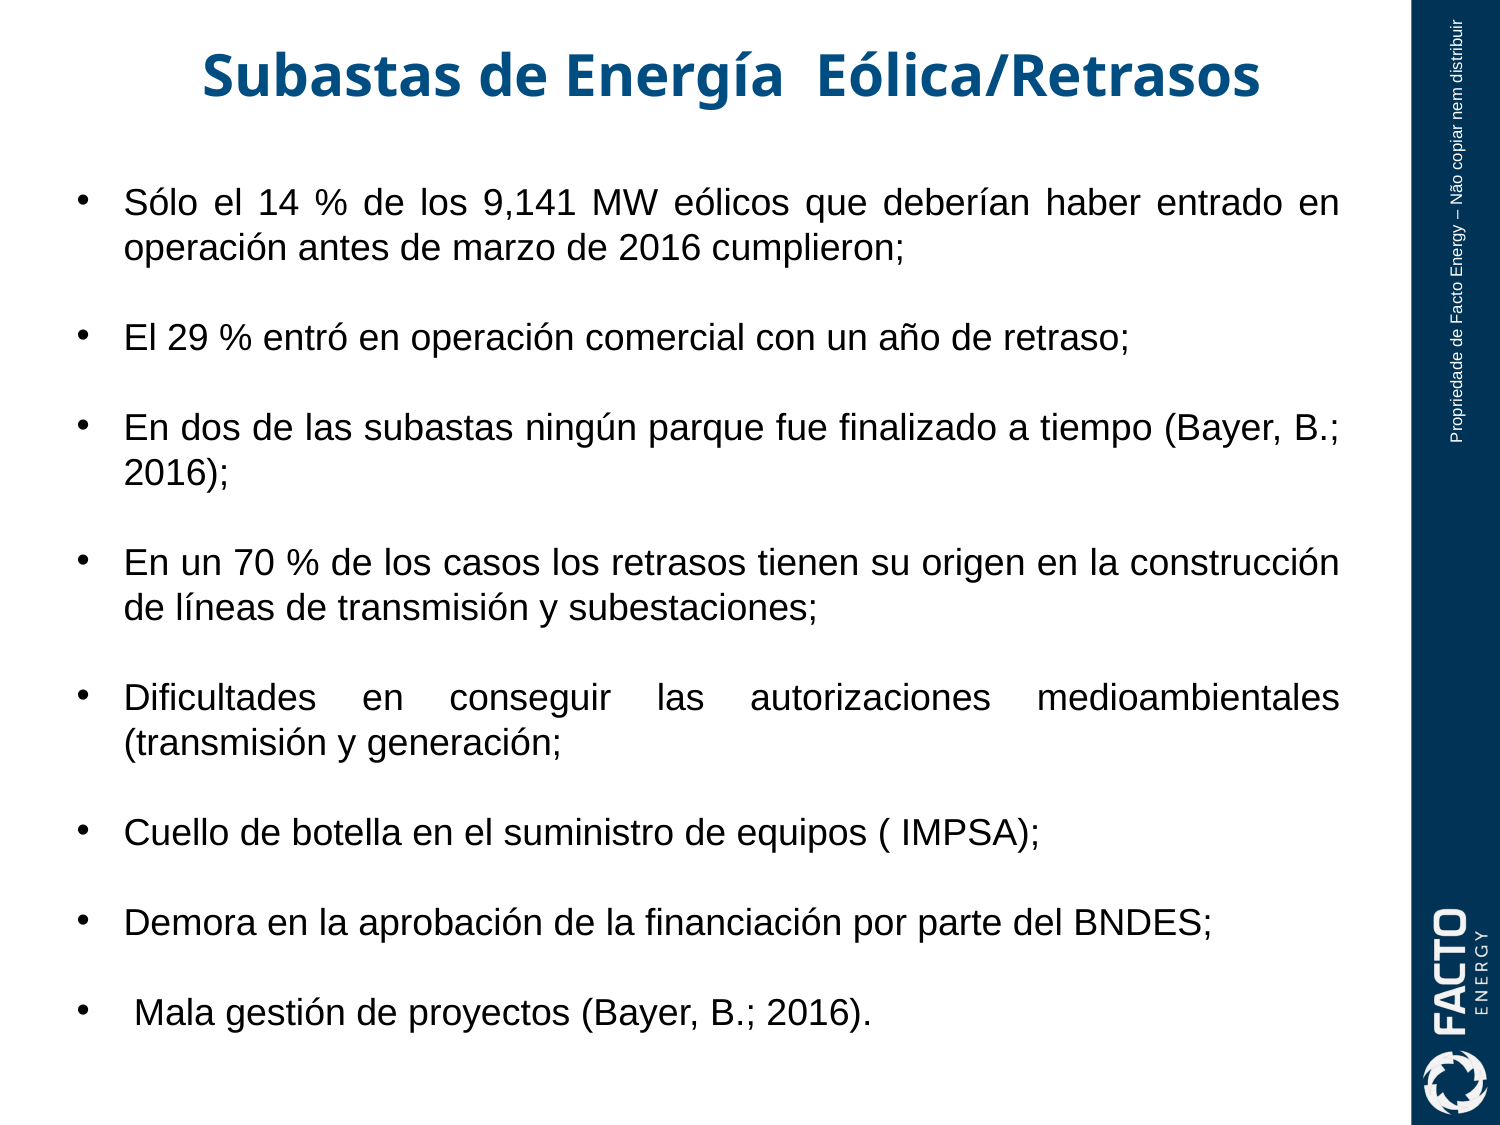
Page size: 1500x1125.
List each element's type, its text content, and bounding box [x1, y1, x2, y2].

text_box Sólo el 14 % de los 9,141 MW eólicos que deberían haber entrado en operación antes de marzo de 2016 cumplieron; El 29 % entró en operación comercial con un año de retraso; En dos de las subastas ningún parque fue finalizado a tiempo (Bayer, B.; 2016); En un 70 % de los casos los retrasos tienen su origen en la construcción de líneas de transmisión y subestaciones; Dificultades en conseguir las autorizaciones medioambientales (transmisión y generación; Cuello de botella en el suministro de equipos ( IMPSA); Demora en la aprobación de la financiación por parte del BNDES; Mala gestión de proyectos (Bayer, B.; 2016). [61, 125, 1355, 1085]
text_box [1411, 1055, 1500, 1125]
text_box Propriedade de Facto Energy – Não copiar nem distribuir [1437, 4, 1473, 458]
picture [1349, 906, 1500, 1118]
text_box Subastas de Energía Eólica/Retrasos [66, 30, 1399, 116]
text_box [1411, 0, 1500, 974]
